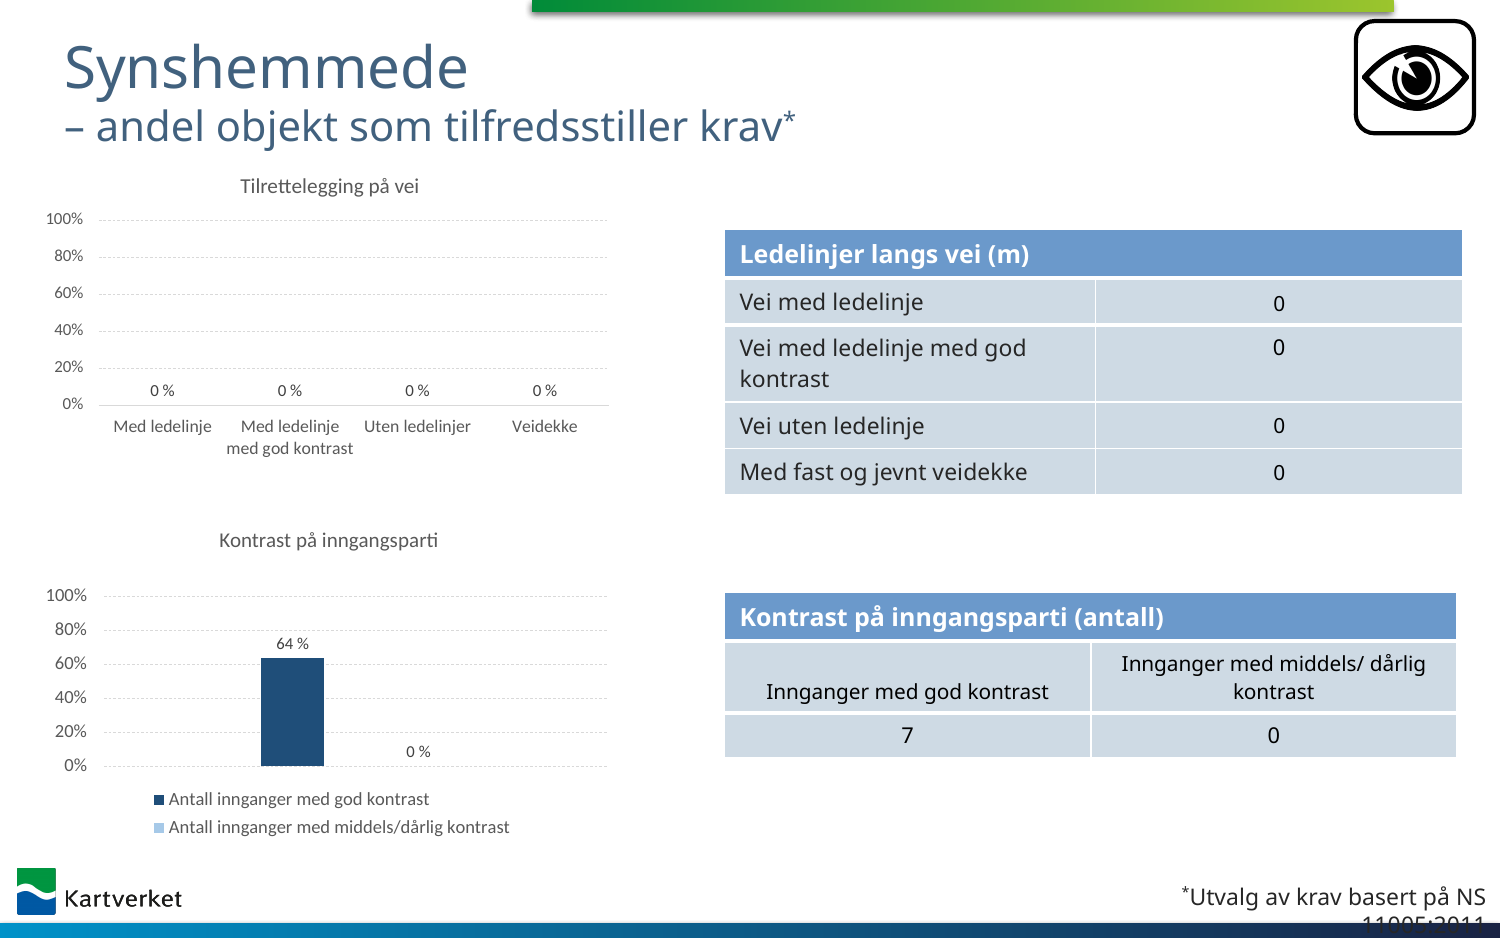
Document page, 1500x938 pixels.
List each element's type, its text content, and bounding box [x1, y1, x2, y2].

table_cell 0 [1092, 715, 1456, 757]
text_box *Utvalg av krav basert på NS 11005:2011 [1068, 873, 1500, 938]
text_box Synshemmede – andel objekt som tilfredsstiller krav* [49, 24, 1431, 158]
table_cell 0 [1096, 327, 1462, 401]
table_cell 0 [1096, 449, 1462, 494]
picture [41, 520, 617, 846]
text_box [1355, 20, 1475, 134]
picture [41, 166, 619, 492]
table_cell Innganger med god kontrast [725, 643, 1090, 711]
table_cell 7 [725, 715, 1090, 757]
table_header Kontrast på inngangsparti (antall) [725, 593, 1456, 639]
table_cell Innganger med middels/ dårlig kontrast [1092, 643, 1456, 711]
table_cell Vei uten ledelinje [725, 403, 1095, 448]
table_cell 0 [1096, 403, 1462, 448]
table_header Ledelinjer langs vei (m) [725, 230, 1462, 276]
table_cell Vei med ledelinje med god kontrast [725, 327, 1095, 401]
table_cell Med fast og jevnt veidekke [725, 449, 1095, 494]
table_cell 0 [1096, 280, 1462, 323]
table_cell Vei med ledelinje [725, 280, 1095, 323]
